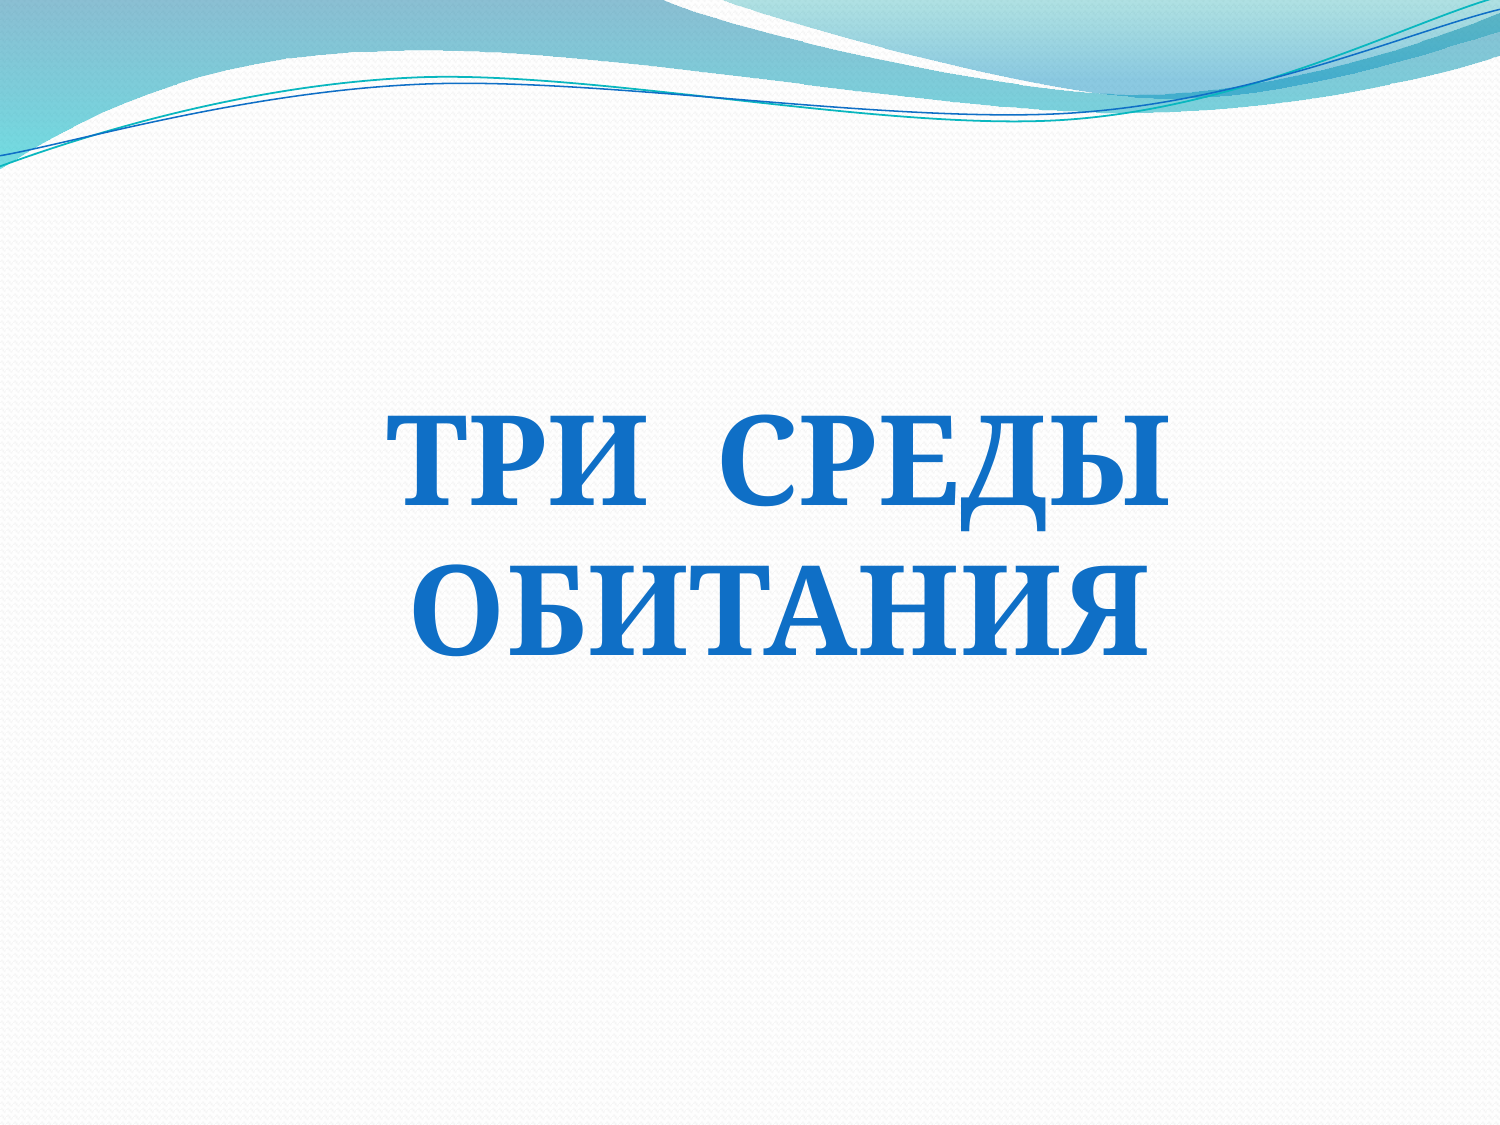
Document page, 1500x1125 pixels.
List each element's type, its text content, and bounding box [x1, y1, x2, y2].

text_box Три среды обитания [324, 373, 1235, 689]
